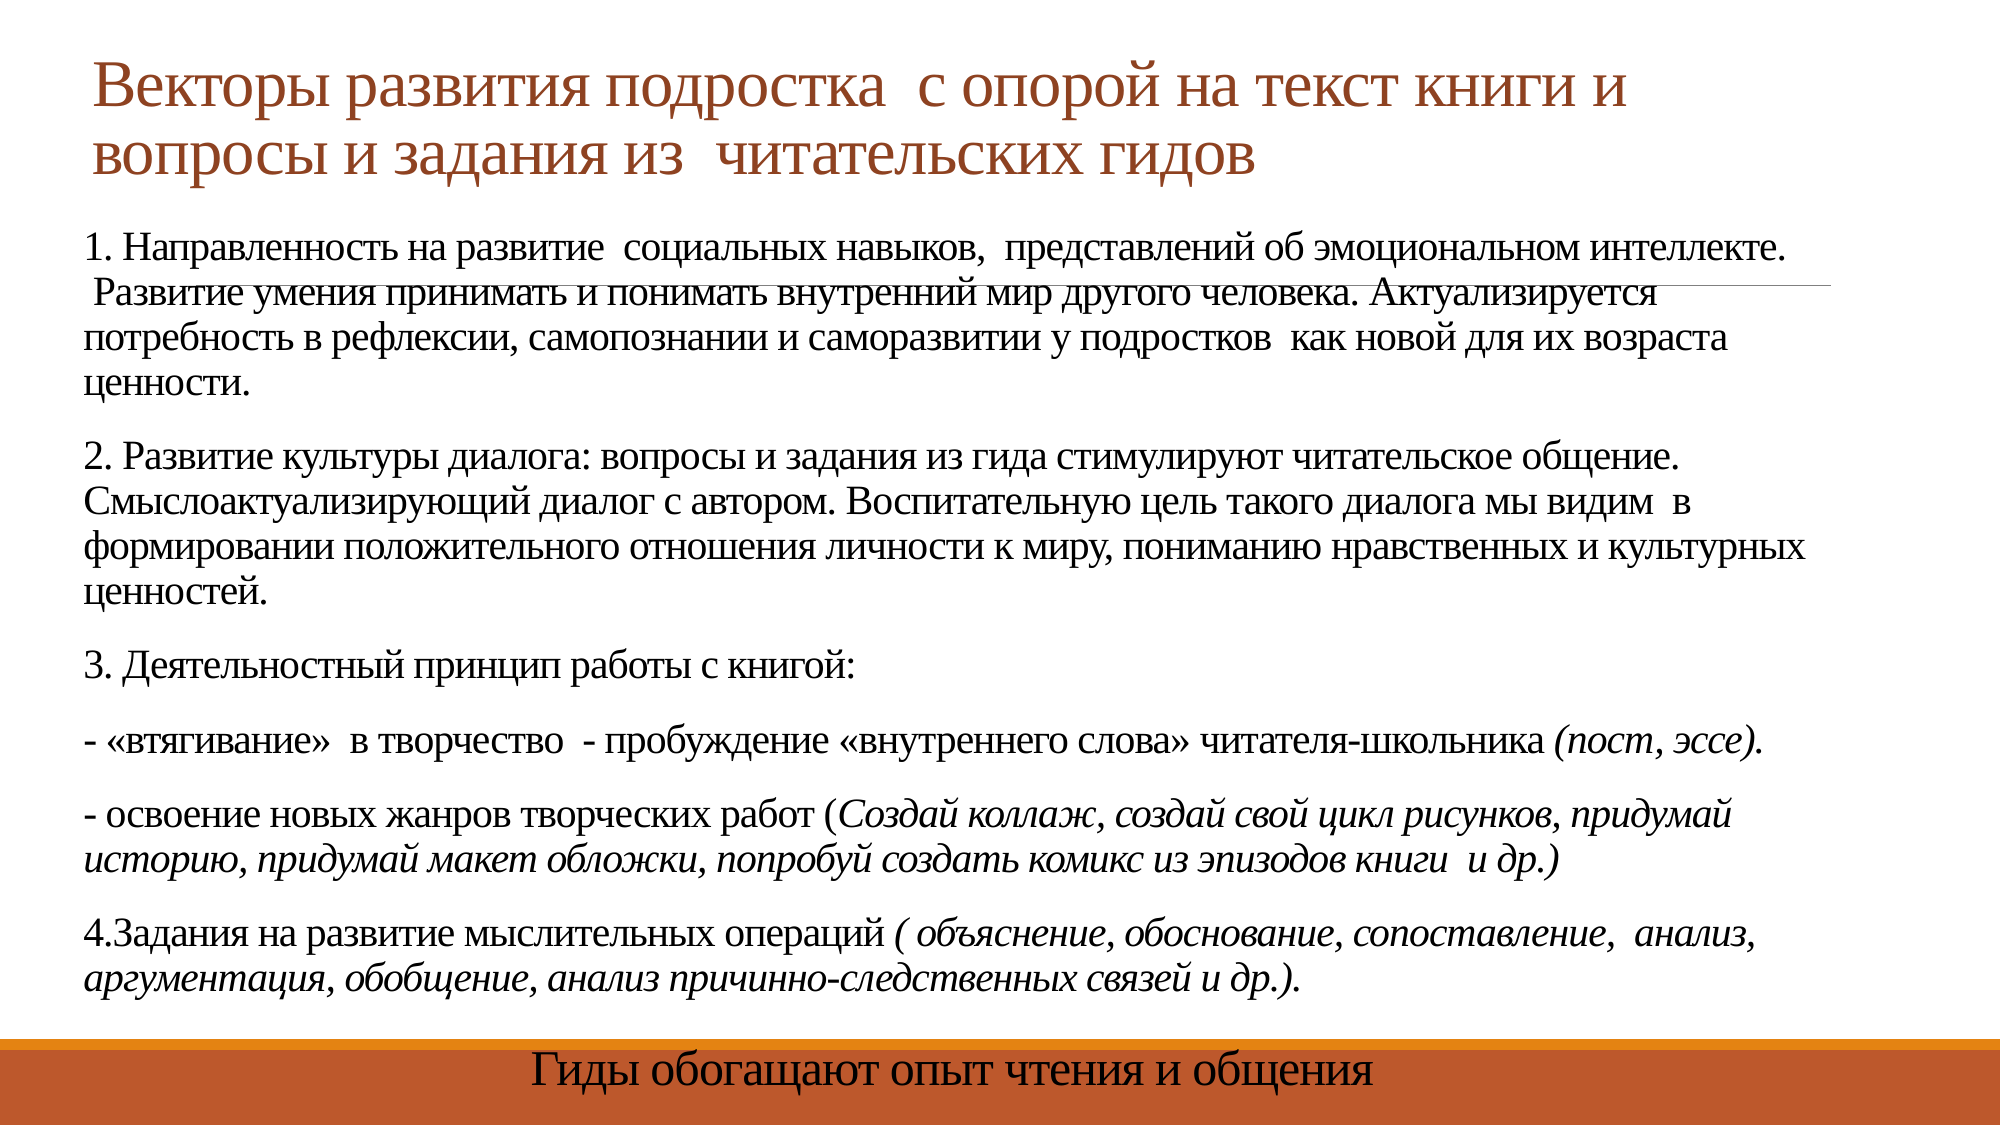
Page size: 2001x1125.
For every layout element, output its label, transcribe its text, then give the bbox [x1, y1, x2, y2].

title Векторы развития подростка с опорой на текст книги и вопросы и задания из читательских гидов [77, 27, 1827, 196]
text_box Гиды обогащают опыт чтения и общения [275, 1027, 1629, 1125]
list 1. Направленность на развитие социальных навыков, представлений об эмоциональном интеллекте. Развитие умения принимать и понимать внутренний мир другого человека. Актуализируется потребность в рефлексии, самопознании и саморазвитии у подростков как новой для их возраста ценности. 2. Развитие культуры диалога: вопросы и задания из гида стимулируют читательское общение. Смыслоактуализирующий диалог с автором. Воспитательную цель такого диалога мы видим в формировании положительного отношения личности к миру, пониманию нравственных и культурных ценностей. 3. Деятельностный принцип работы с книгой: - «втягивание» в творчество - пробуждение «внутреннего слова» читателя-школьника (пост, эссе). - освоение новых жанров творческих работ (Создай коллаж, создай свой цикл рисунков, придумай историю, придумай макет обложки, попробуй создать комикс из эпизодов книги и др.) 4.Задания на развитие мыслительных операций ( объяснение, обоснование, сопоставление, анализ, аргументация, обобщение, анализ причинно-следственных связей и др.). [68, 217, 1822, 1007]
